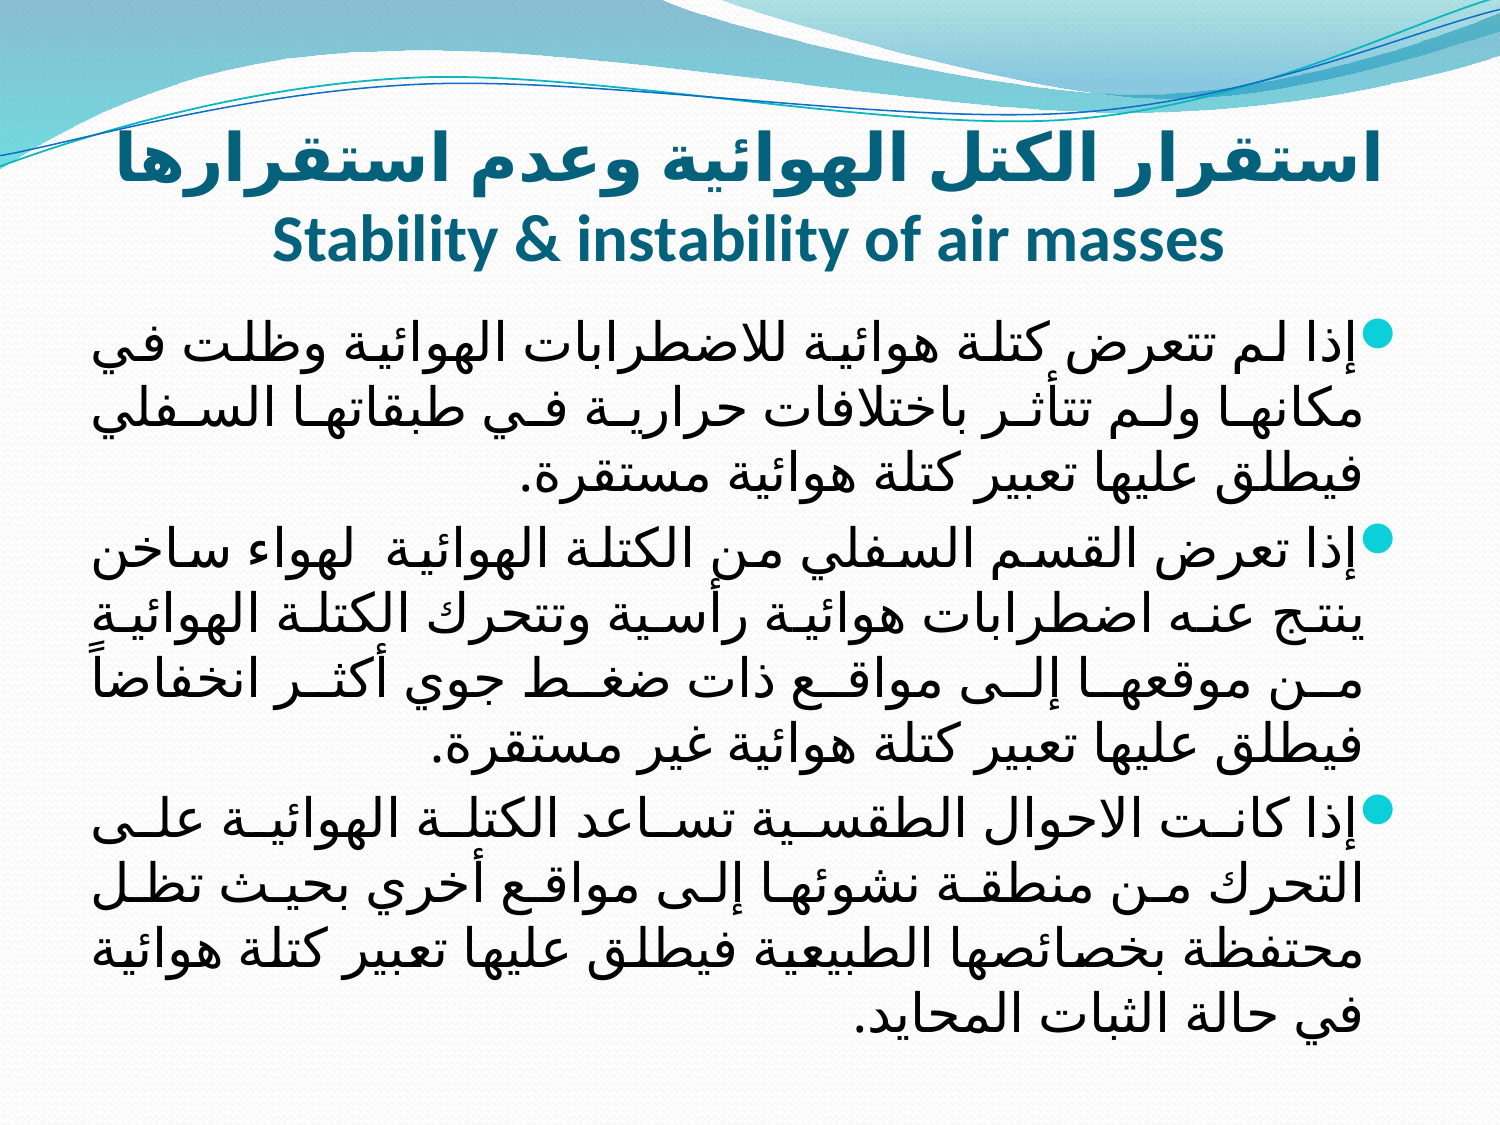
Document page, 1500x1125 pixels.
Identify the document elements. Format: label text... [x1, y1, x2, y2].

list إذا لم تتعرض كتلة هوائية للاضطرابات الهوائية وظلت في مكانها ولم تتأثر باختلافات حرارية في طبقاتها السفلي فيطلق عليها تعبير كتلة هوائية مستقرة. إذا تعرض القسم السفلي من الكتلة الهوائية لهواء ساخن ينتج عنه اضطرابات هوائية رأسية وتتحرك الكتلة الهوائية من موقعها إلى مواقع ذات ضغط جوي أكثر انخفاضاً فيطلق عليها تعبير كتلة هوائية غير مستقرة. إذا كانت الاحوال الطقسية تساعد الكتلة الهوائية على التحرك من منطقة نشوئها إلى مواقع أخري بحيث تظل محتفظة بخصائصها الطبيعية فيطلق عليها تعبير كتلة هوائية في حالة الثبات المحايد. [75, 299, 1425, 1038]
title استقرار الكتل الهوائية وعدم استقرارها Stability & instability of air masses [75, 115, 1425, 275]
